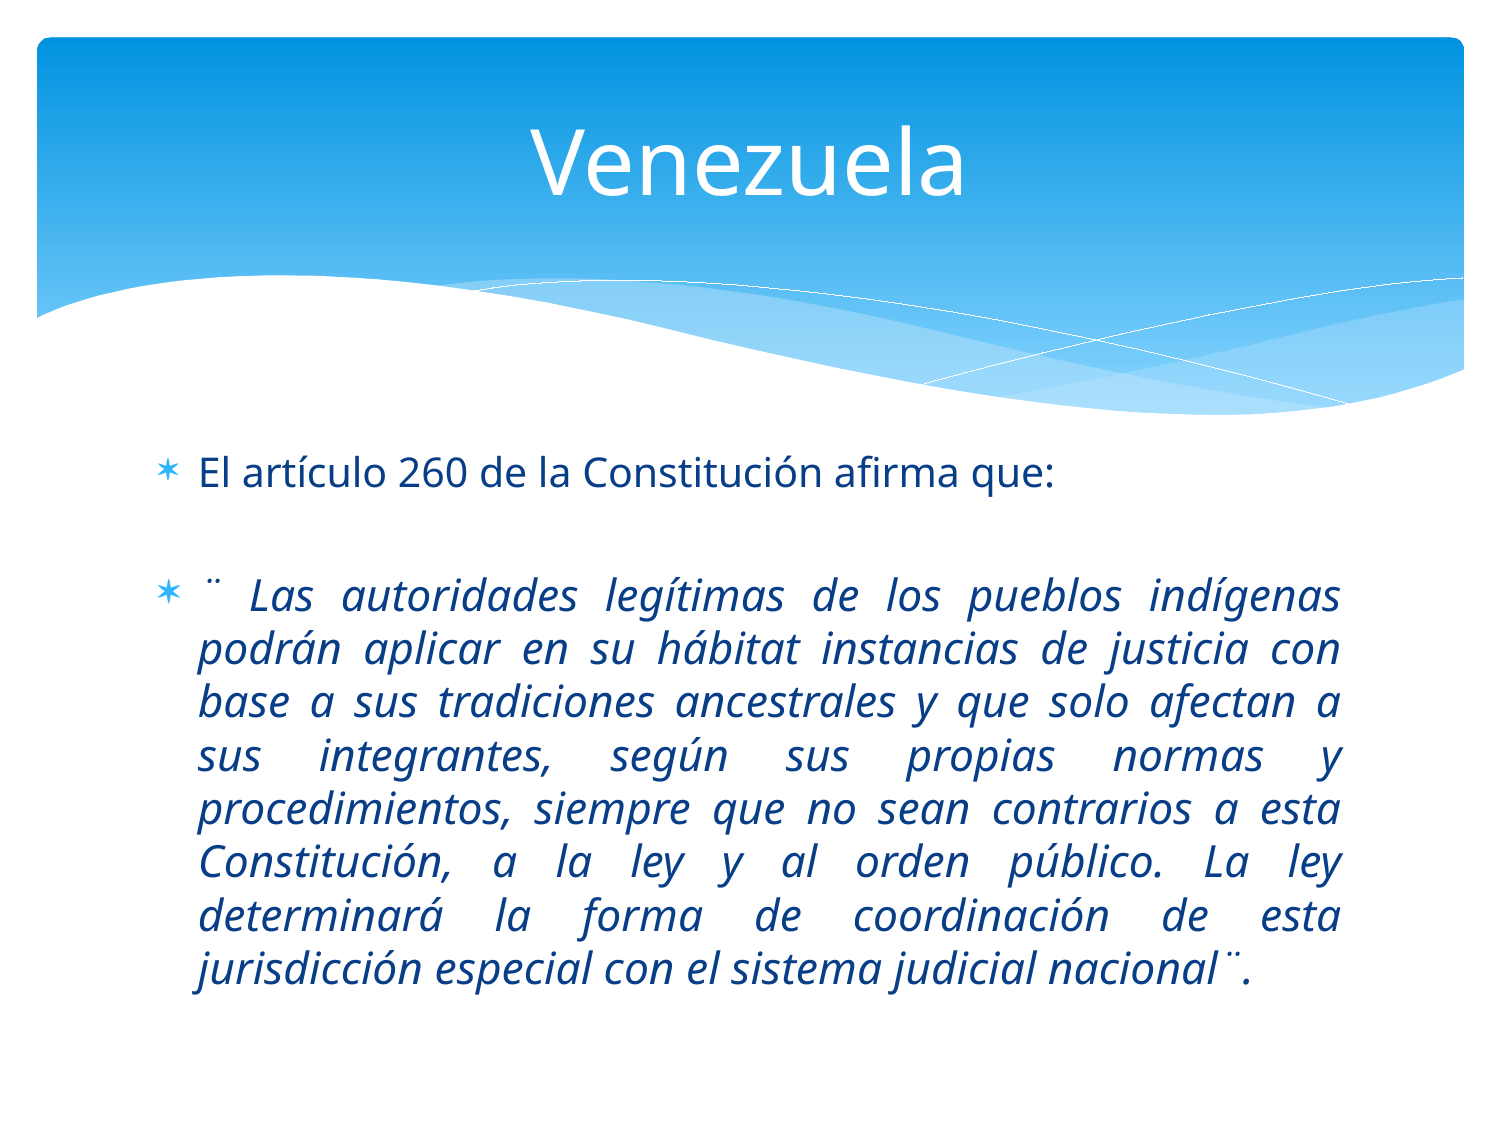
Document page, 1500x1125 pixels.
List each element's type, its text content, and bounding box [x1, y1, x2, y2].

title Venezuela [75, 55, 1425, 261]
list El artículo 260 de la Constitución afirma que: ¨ Las autoridades legítimas de los pueblos indígenas podrán aplicar en su hábitat instancias de justicia con base a sus tradiciones ancestrales y que solo afectan a sus integrantes, según sus propias normas y procedimientos, siempre que no sean contrarios a esta Constitución, a la ley y al orden público. La ley determinará la forma de coordinación de esta jurisdicción especial con el sistema judicial nacional¨. [143, 438, 1359, 1005]
